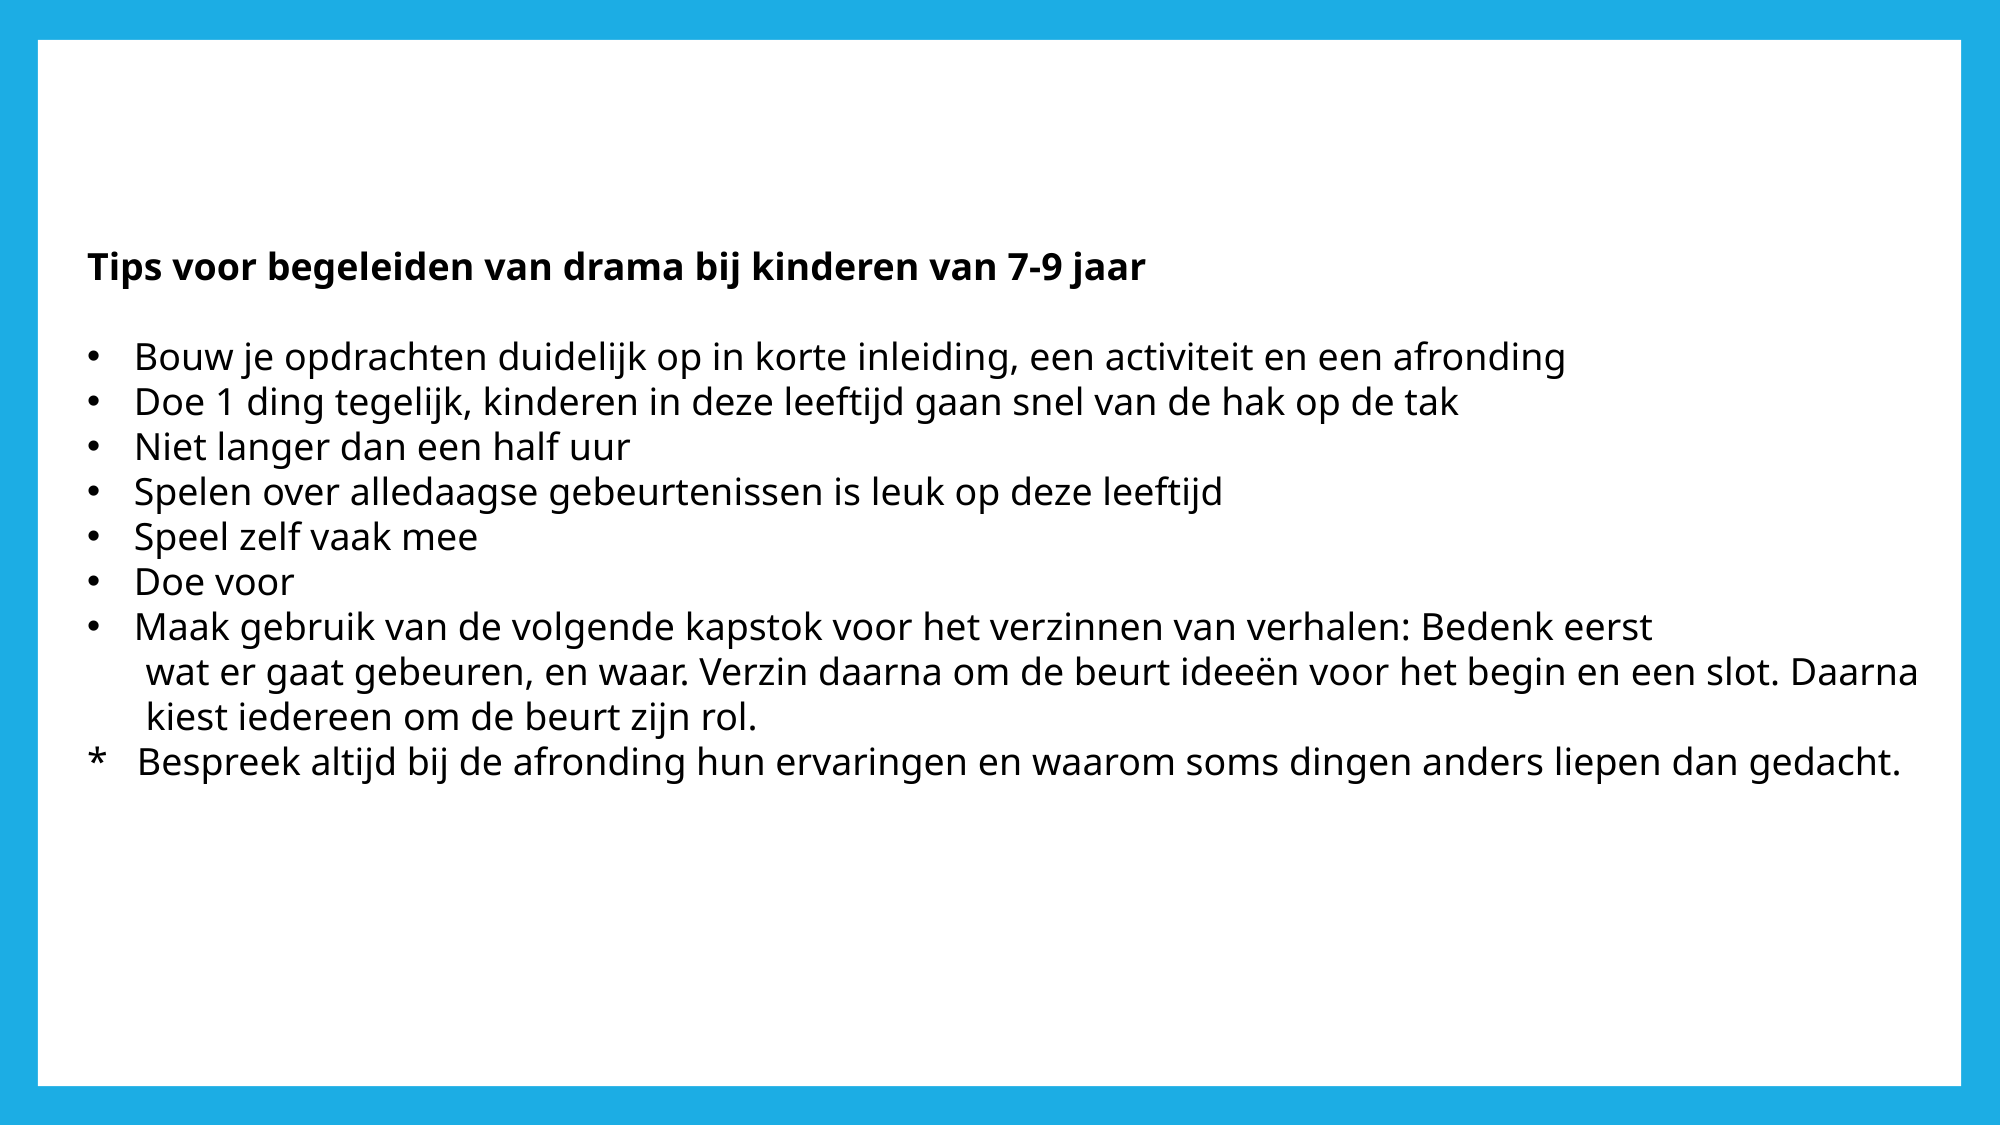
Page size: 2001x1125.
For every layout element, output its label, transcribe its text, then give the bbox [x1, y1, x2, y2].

text_box Tips voor begeleiden van drama bij kinderen van 7-9 jaar Bouw je opdrachten duidelijk op in korte inleiding, een activiteit en een afronding Doe 1 ding tegelijk, kinderen in deze leeftijd gaan snel van de hak op de tak Niet langer dan een half uur Spelen over alledaagse gebeurtenissen is leuk op deze leeftijd Speel zelf vaak mee Doe voor Maak gebruik van de volgende kapstok voor het verzinnen van verhalen: Bedenk eerst wat er gaat gebeuren, en waar. Verzin daarna om de beurt ideeën voor het begin en een slot. Daarna kiest iedereen om de beurt zijn rol. * Bespreek altijd bij de afronding hun ervaringen en waarom soms dingen anders liepen dan gedacht. [72, 236, 1936, 791]
